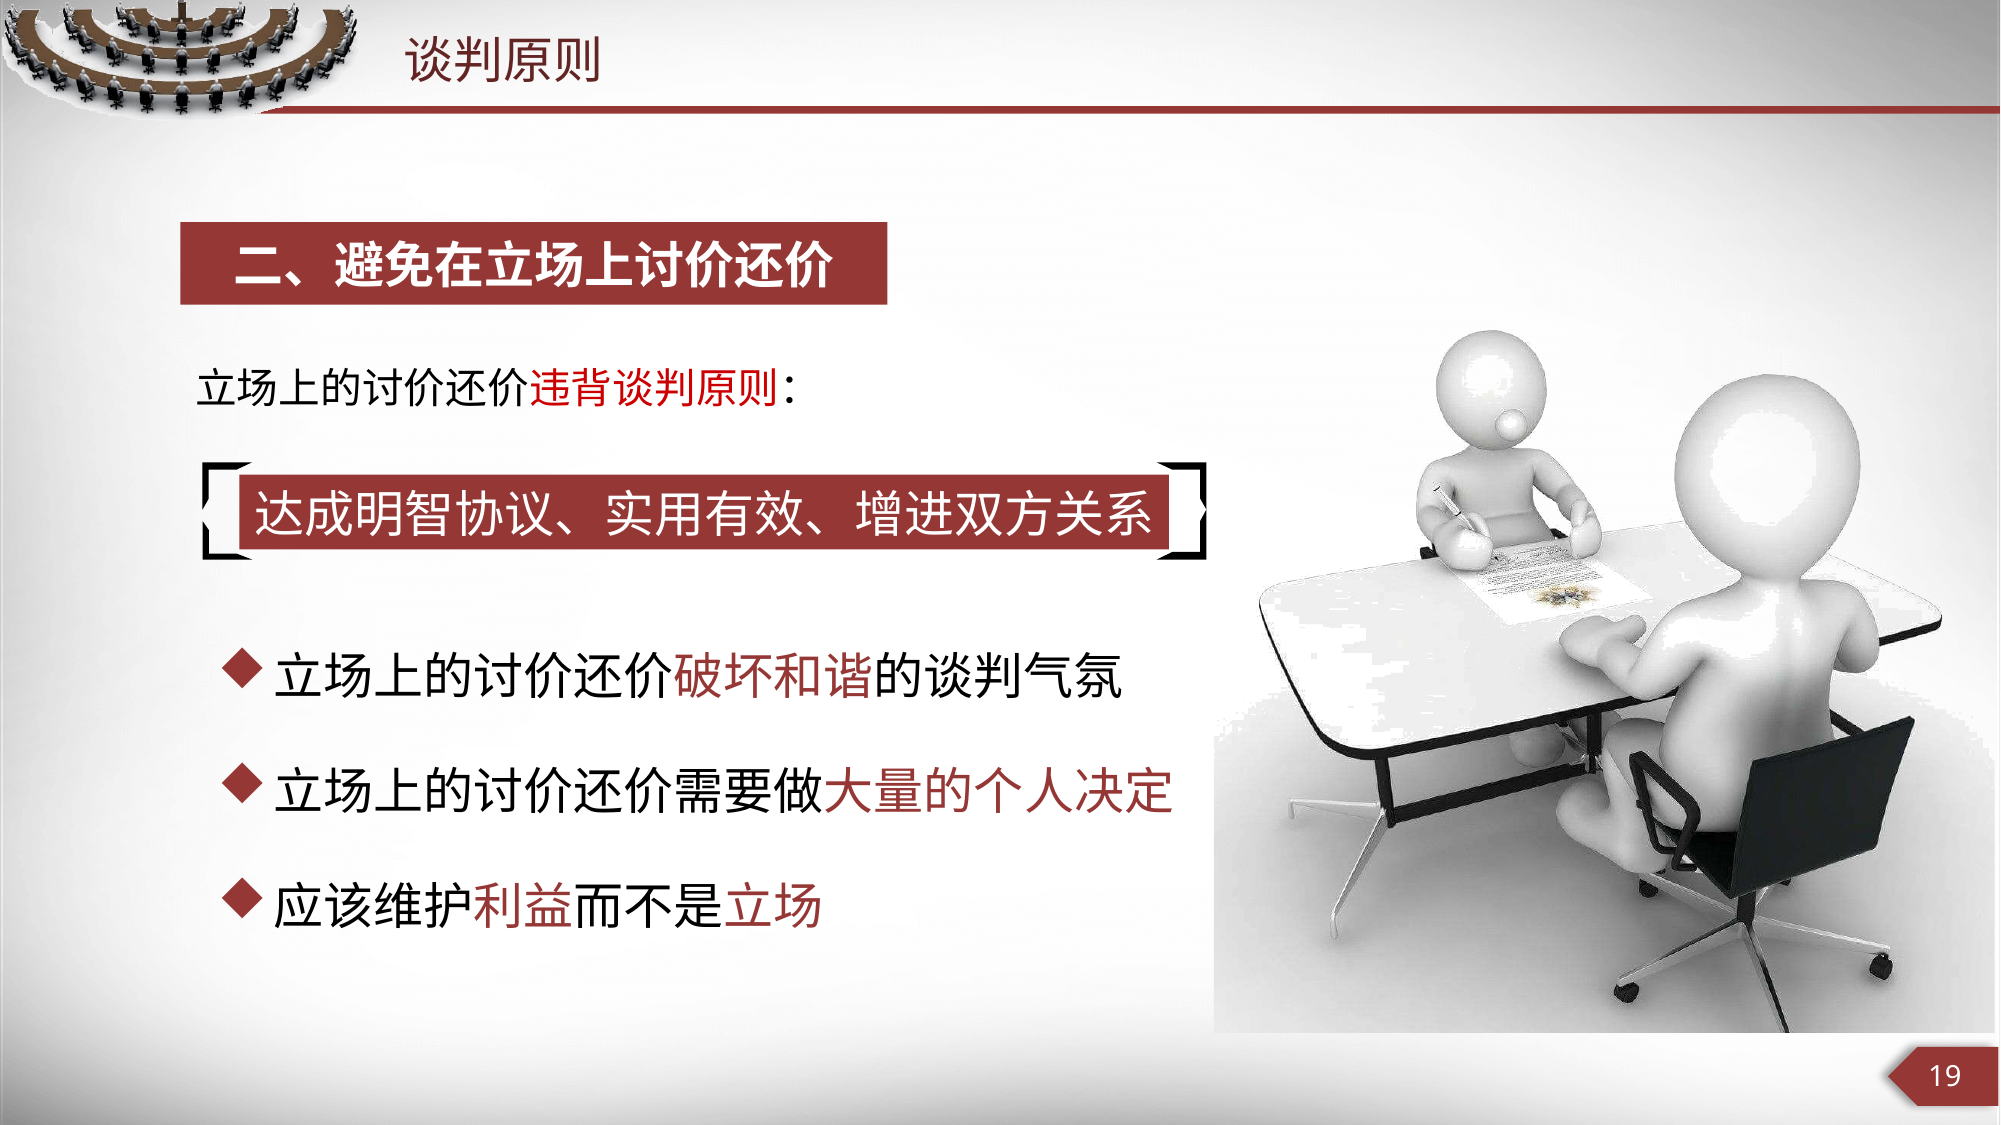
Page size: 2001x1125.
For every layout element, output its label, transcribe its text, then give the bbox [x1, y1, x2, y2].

picture [0, 0, 2001, 1125]
text_box 立场上的讨价还价破坏和谐的谈判气氛 立场上的讨价还价需要做大量的个人决定 应该维护利益而不是立场 [202, 607, 1208, 942]
slide_number 19 [1889, 1046, 2000, 1107]
text_box 立场上的讨价还价违背谈判原则： [180, 354, 1102, 419]
text_box 二、避免在立场上讨价还价 [180, 222, 888, 305]
list 谈判原则 [388, 11, 1074, 107]
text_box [202, 462, 1207, 560]
